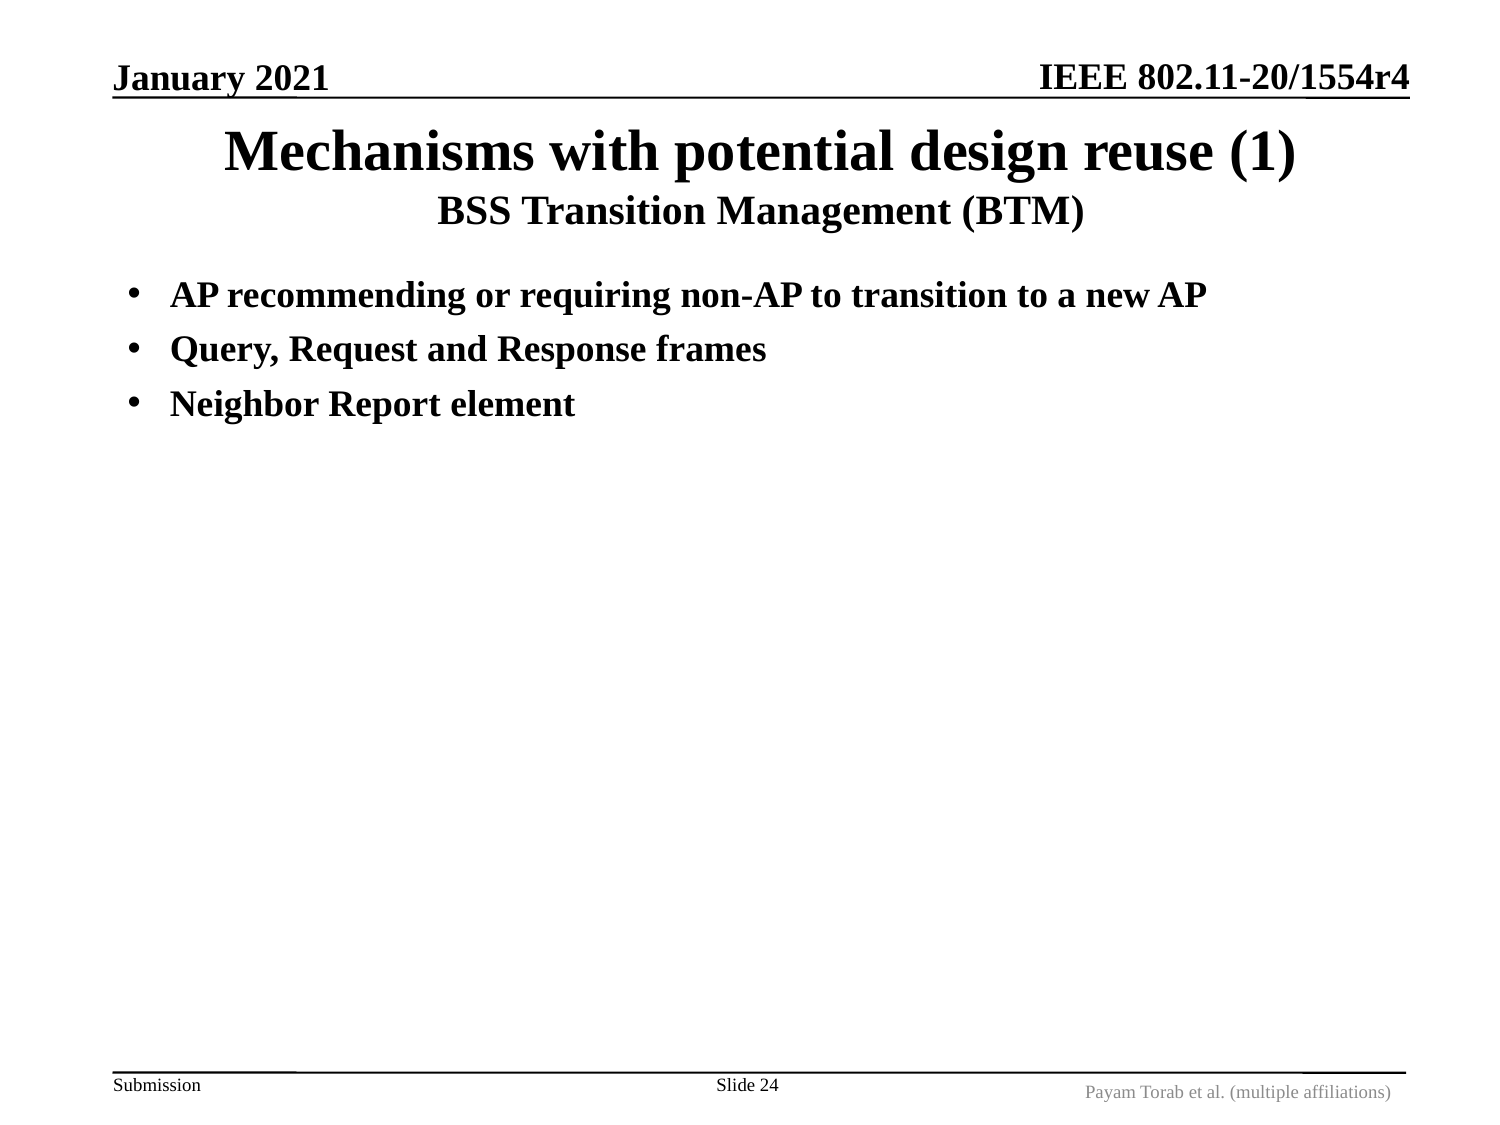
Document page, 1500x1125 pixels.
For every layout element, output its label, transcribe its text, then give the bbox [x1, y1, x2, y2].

list AP recommending or requiring non-AP to transition to a new AP Query, Request and Response frames Neighbor Report element [112, 262, 1411, 1073]
footer Payam Torab et al. (multiple affiliations) [877, 1072, 1407, 1110]
title Mechanisms with potential design reuse (1) BSS Transition Management (BTM) [112, 97, 1411, 248]
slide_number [112, 52, 563, 90]
slide_number Slide 24 [702, 1072, 793, 1111]
